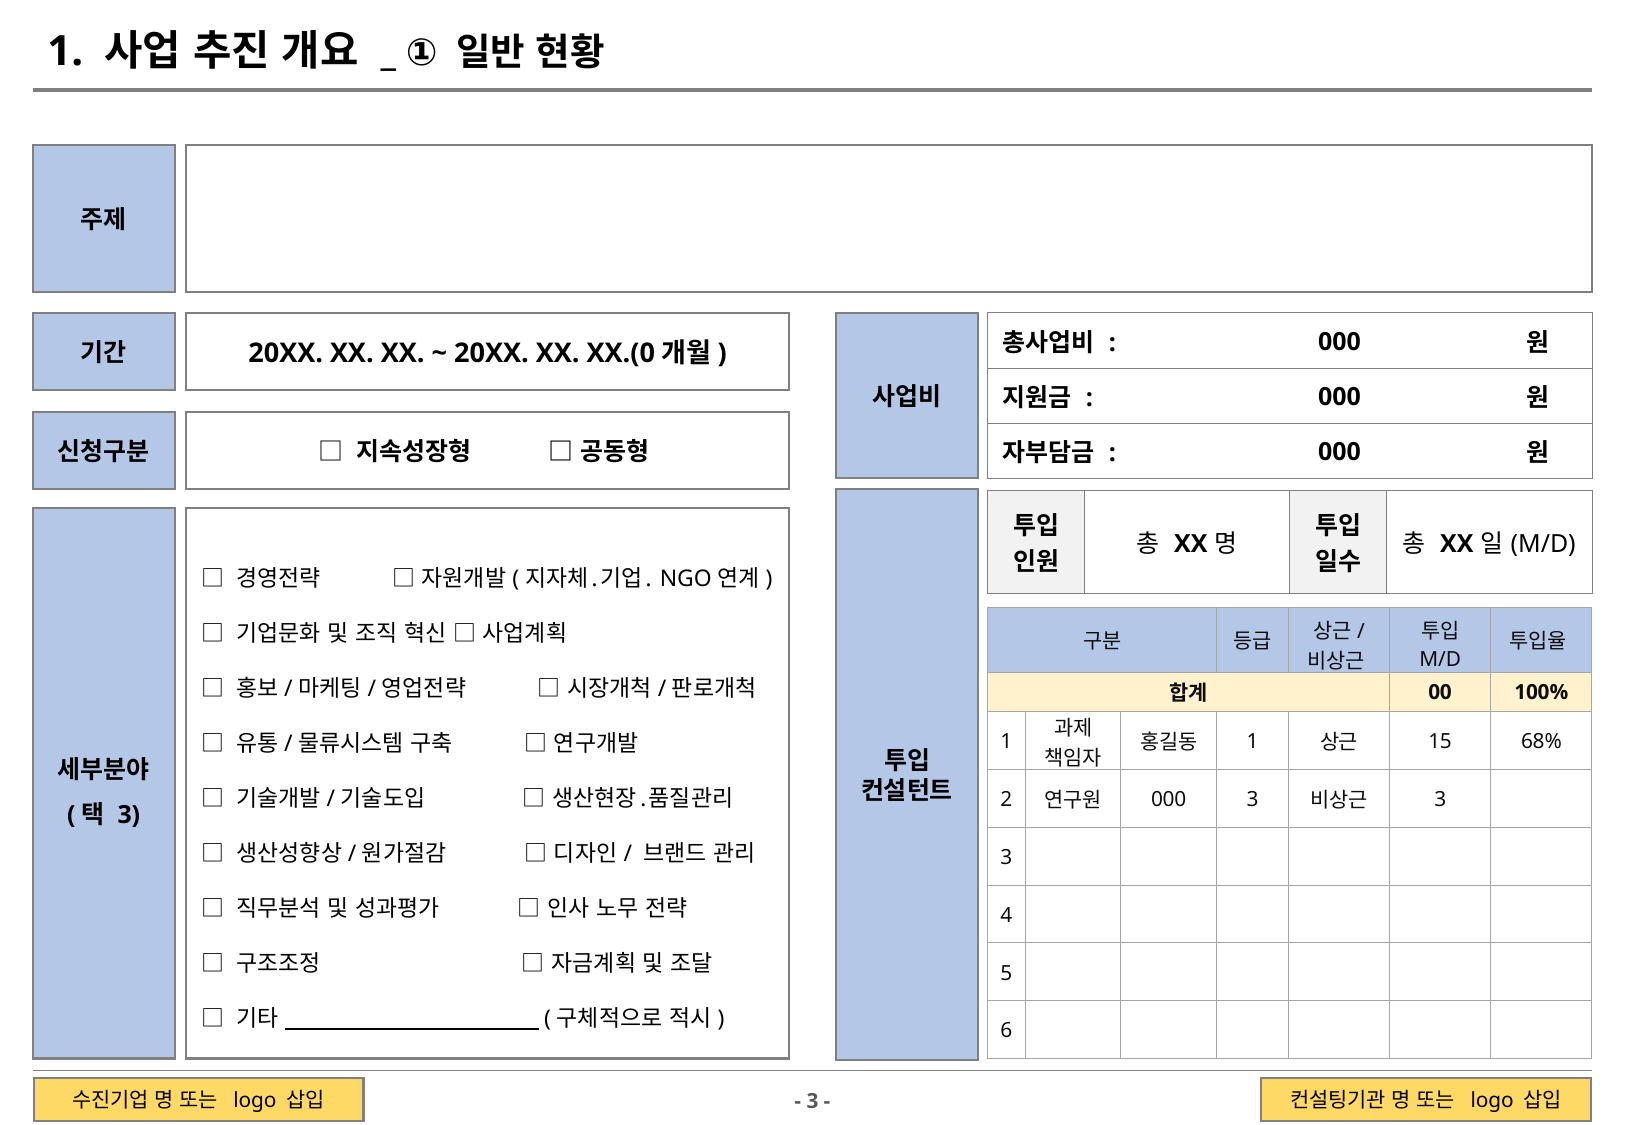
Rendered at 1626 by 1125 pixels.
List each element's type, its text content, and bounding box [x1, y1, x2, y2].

table_header 000 [1168, 313, 1511, 368]
table_header 상근/ 비상근 [1289, 608, 1389, 672]
table_cell [1217, 828, 1288, 885]
table_cell [1026, 886, 1120, 942]
text_box 기간 [32, 312, 176, 391]
table_cell [1491, 770, 1591, 827]
table_cell [1217, 1001, 1288, 1058]
table_cell [1026, 828, 1120, 885]
table_cell 비상근 [1289, 770, 1389, 827]
table_cell 00 [1390, 673, 1490, 711]
table_cell [1390, 886, 1490, 942]
table_cell [1217, 943, 1288, 1000]
table_header 투입율 [1491, 608, 1591, 672]
table_cell [1217, 886, 1288, 942]
table_cell 3 [1390, 770, 1490, 827]
table_cell [1121, 943, 1216, 1000]
table_cell [1491, 886, 1591, 942]
table_cell 15 [1390, 712, 1490, 769]
table_header 총 XX일(M/D) [1387, 491, 1592, 593]
table_cell [1390, 828, 1490, 885]
table_header 총 XX명 [1085, 491, 1289, 593]
table_cell [1390, 943, 1490, 1000]
table_cell [1289, 828, 1389, 885]
table_cell 3 [1217, 770, 1288, 827]
table_cell 원 [1511, 369, 1592, 423]
table_cell 지원금 : [988, 369, 1168, 423]
text_box □ 지속성장형 □ 공동형 [185, 411, 790, 490]
table_cell [1289, 1001, 1389, 1058]
table_cell [1121, 886, 1216, 942]
table_cell 4 [988, 886, 1025, 942]
table_header 총사업비 : [988, 313, 1168, 368]
table_cell 2 [988, 770, 1025, 827]
table_cell 자부담금 : [988, 424, 1168, 478]
table_cell 연구원 [1026, 770, 1120, 827]
text_box □ 경영전략 □ 자원개발(지자체․기업․NGO연계) □ 기업문화 및 조직 혁신 □ 사업계획 □ 홍보/마케팅/영업전략 □ 시장개척/판로개척 □ 유통/물류시스템 구축 □ 연구개발 □ 기술개발/기술도입 □ 생산현장․품질관리 □ 생산성향상/원가절감 □ 디자인/ 브랜드 관리 □ 직무분석 및 성과평가 □ 인사 노무 전략 □ 구조조정 □ 자금계획 및 조달 □ 기타 (구체적으로 적시) [185, 507, 790, 1060]
table_cell [1121, 1001, 1216, 1058]
text_box 20XX. XX. XX. ~ 20XX. XX. XX.(0개월) [185, 312, 790, 391]
text_box [185, 144, 1593, 293]
table_cell [1121, 828, 1216, 885]
text_box 신청구분 [32, 411, 176, 490]
table_header 투입 인원 [988, 491, 1084, 593]
table_cell [1390, 1001, 1490, 1058]
table_header 투입 M/D [1390, 608, 1490, 672]
table_header 원 [1511, 313, 1592, 368]
text_box 투입 컨설턴트 [835, 488, 979, 1061]
table_cell 1 [1217, 712, 1288, 769]
text_box 세부분야 (택 3) [32, 507, 176, 1060]
table_cell [1289, 886, 1389, 942]
table_cell 000 [1121, 770, 1216, 827]
table_cell 000 [1168, 369, 1511, 423]
table_header 투입 일수 [1290, 491, 1386, 593]
table_cell 3 [988, 828, 1025, 885]
table_cell 6 [988, 1001, 1025, 1058]
table_cell 68% [1491, 712, 1591, 769]
table_cell 홍길동 [1121, 712, 1216, 769]
text_box 1. 사업 추진 개요 _ ① 일반 현황 [32, 16, 1061, 81]
table_cell 원 [1511, 424, 1592, 478]
table_cell [1026, 1001, 1120, 1058]
text_box 주제 [32, 144, 176, 293]
text_box 사업비 [835, 312, 979, 479]
table_cell 상근 [1289, 712, 1389, 769]
table_cell 000 [1168, 424, 1511, 478]
table_cell [1491, 943, 1591, 1000]
table_cell [1289, 943, 1389, 1000]
table_cell 합계 [988, 673, 1389, 711]
table_cell 5 [988, 943, 1025, 1000]
table_header 등급 [1217, 608, 1288, 672]
table_cell [1491, 1001, 1591, 1058]
table_cell 1 [988, 712, 1025, 769]
table_cell 100% [1491, 673, 1591, 711]
table_cell [1026, 943, 1120, 1000]
table_cell [1491, 828, 1591, 885]
table_header 구분 [988, 608, 1216, 672]
table_cell 과제 책임자 [1026, 712, 1120, 769]
